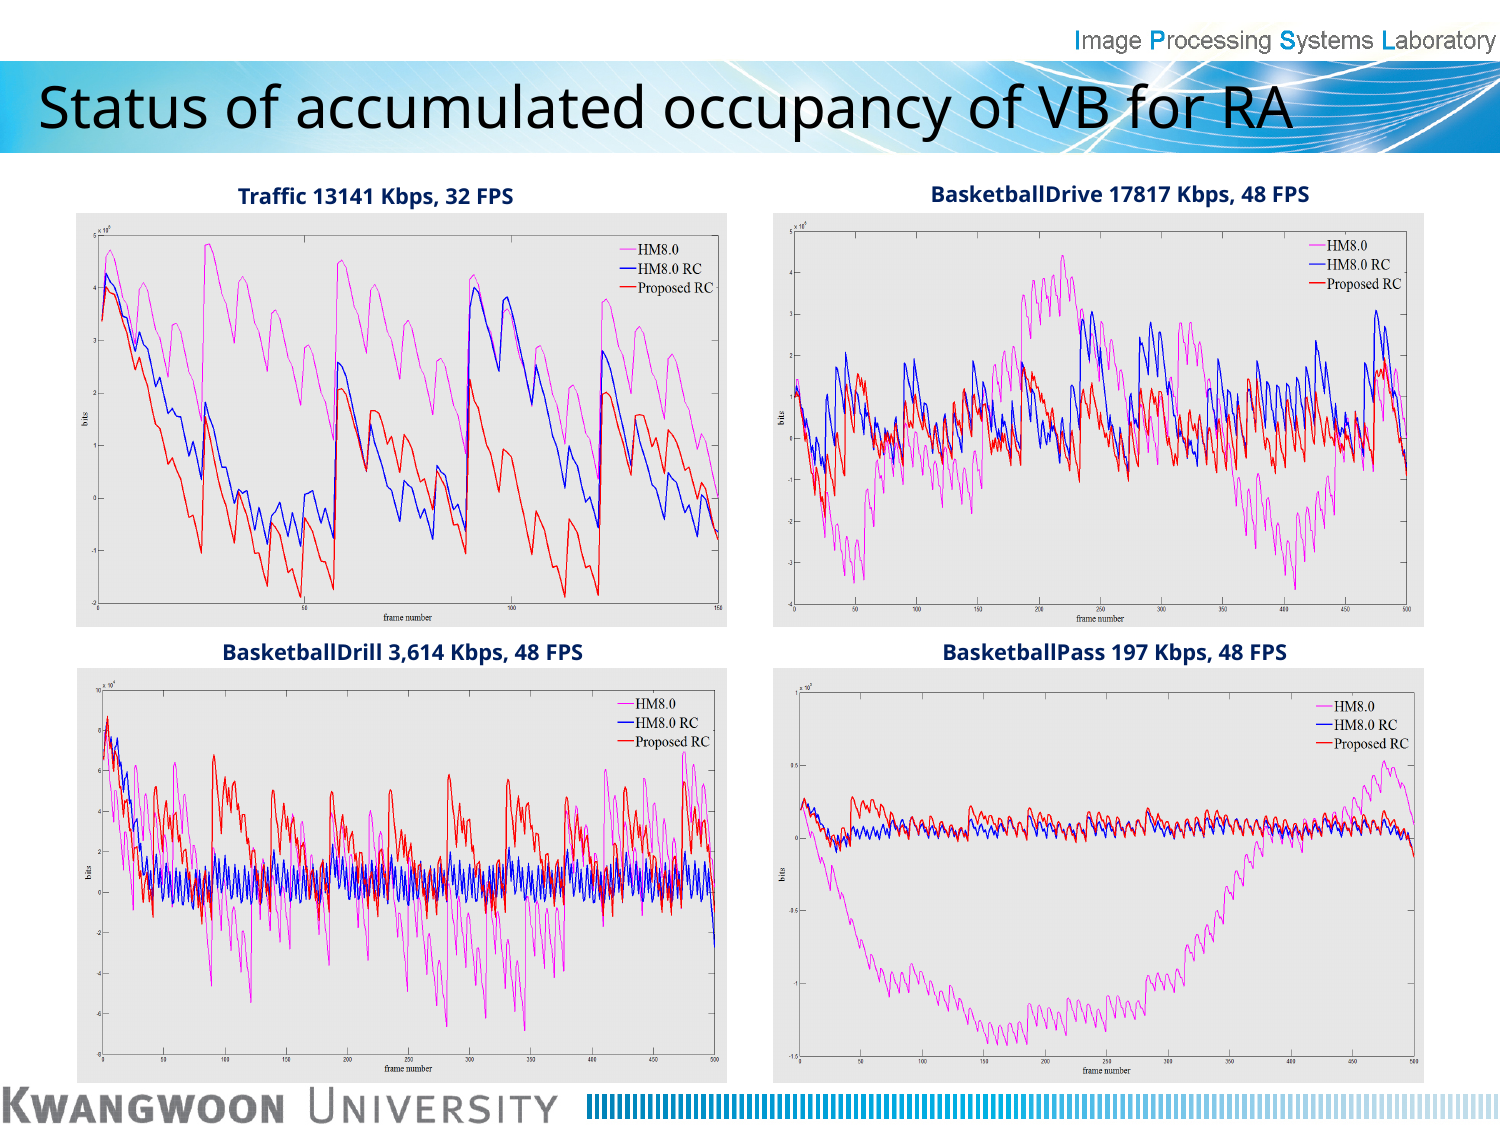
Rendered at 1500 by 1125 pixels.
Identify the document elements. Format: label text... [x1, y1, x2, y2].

title Status of accumulated occupancy of VB for RA [23, 58, 1337, 153]
text_box BasketballDrive 17817 Kbps, 48 FPS [915, 173, 1326, 211]
picture [0, 0, 1500, 1125]
text_box BasketballDrill 3,614 Kbps, 48 FPS [207, 636, 599, 667]
text_box Traffic 13141 Kbps, 32 FPS [223, 175, 530, 211]
text_box BasketballPass 197 Kbps, 48 FPS [927, 636, 1303, 667]
